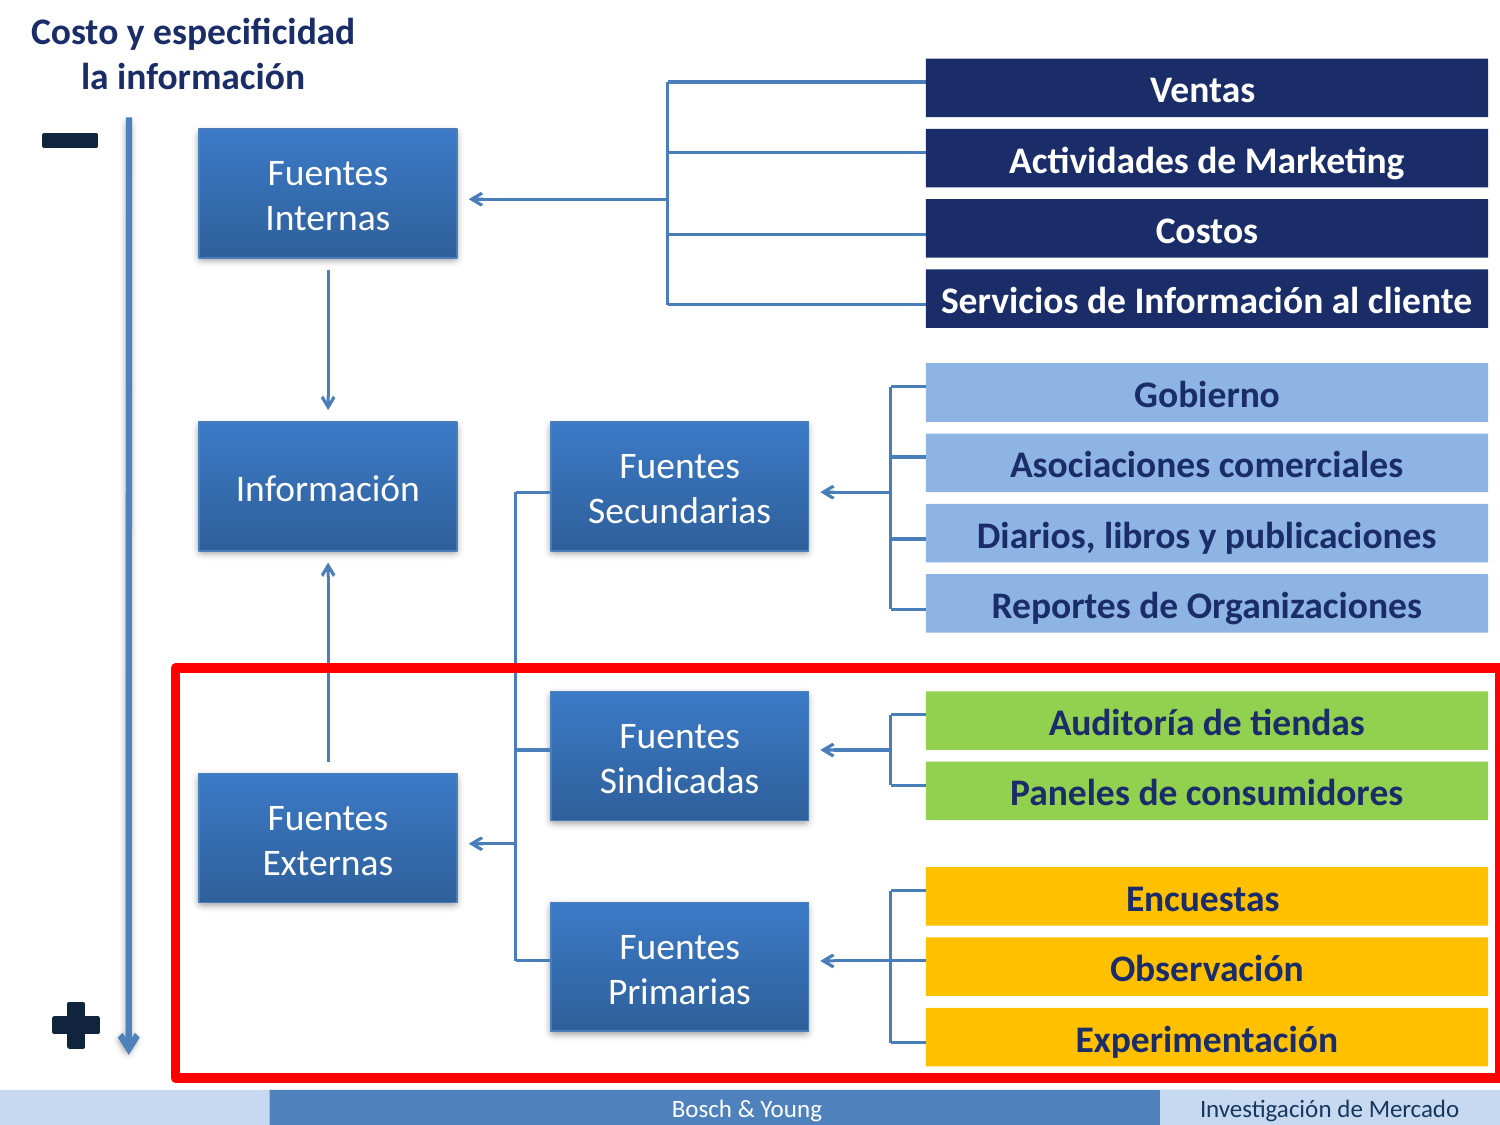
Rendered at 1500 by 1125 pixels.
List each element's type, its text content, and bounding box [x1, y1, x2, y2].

text_box Diarios, libros y publicaciones [924, 502, 1490, 564]
text_box Fuentes Internas [198, 128, 458, 259]
text_box Reportes de Organizaciones [924, 572, 1490, 635]
text_box Costos [924, 197, 1490, 260]
text_box [0, 1088, 272, 1125]
text_box Bosch & Young [272, 1088, 1158, 1125]
text_box Investigación de Mercado [1158, 1088, 1500, 1125]
text_box [174, 666, 1500, 1080]
text_box Actividades de Marketing [924, 127, 1490, 189]
text_box Asociaciones comerciales [924, 431, 1490, 494]
text_box [52, 1002, 100, 1049]
text_box Información [198, 421, 458, 552]
text_box Costo y especificidad la información [11, 0, 375, 105]
text_box Ventas [924, 56, 1490, 119]
text_box Fuentes Secundarias [550, 421, 809, 552]
text_box Gobierno [924, 361, 1490, 424]
text_box Servicios de Información al cliente [924, 267, 1490, 330]
text_box [42, 133, 98, 148]
